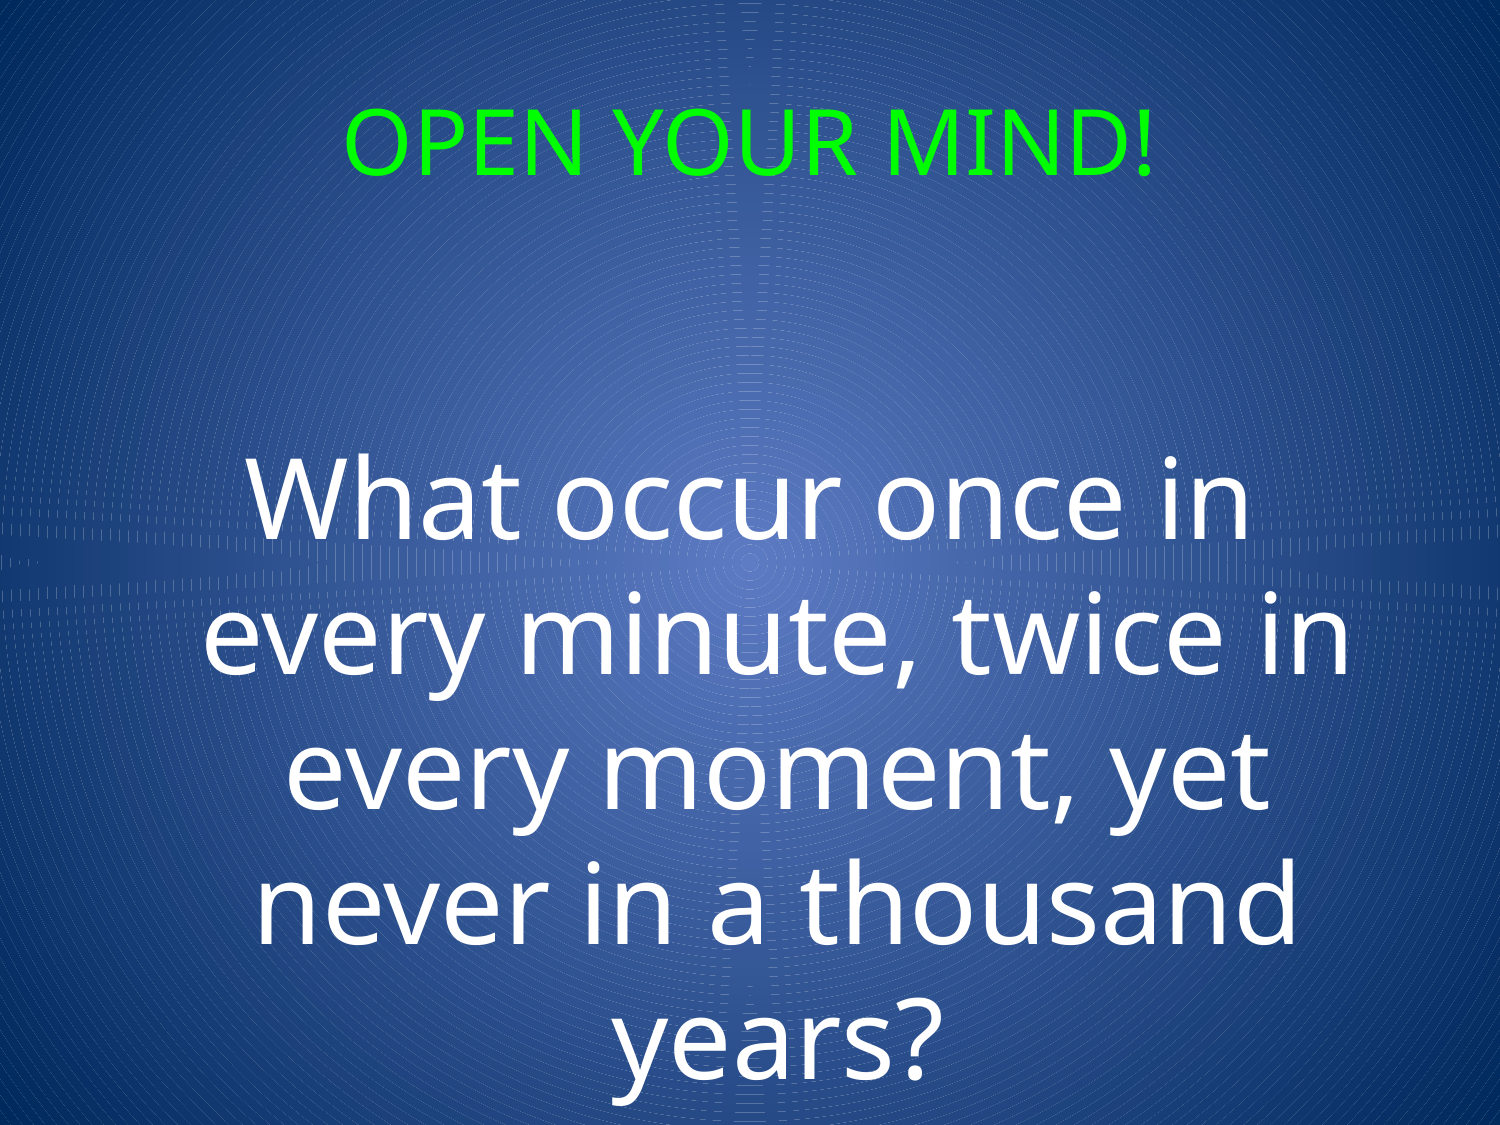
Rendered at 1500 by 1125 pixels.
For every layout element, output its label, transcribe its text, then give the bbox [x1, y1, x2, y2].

list What occur once in every minute, twice in every moment, yet never in a thousand years? [75, 262, 1425, 1005]
title OPEN YOUR MIND! [75, 45, 1425, 233]
